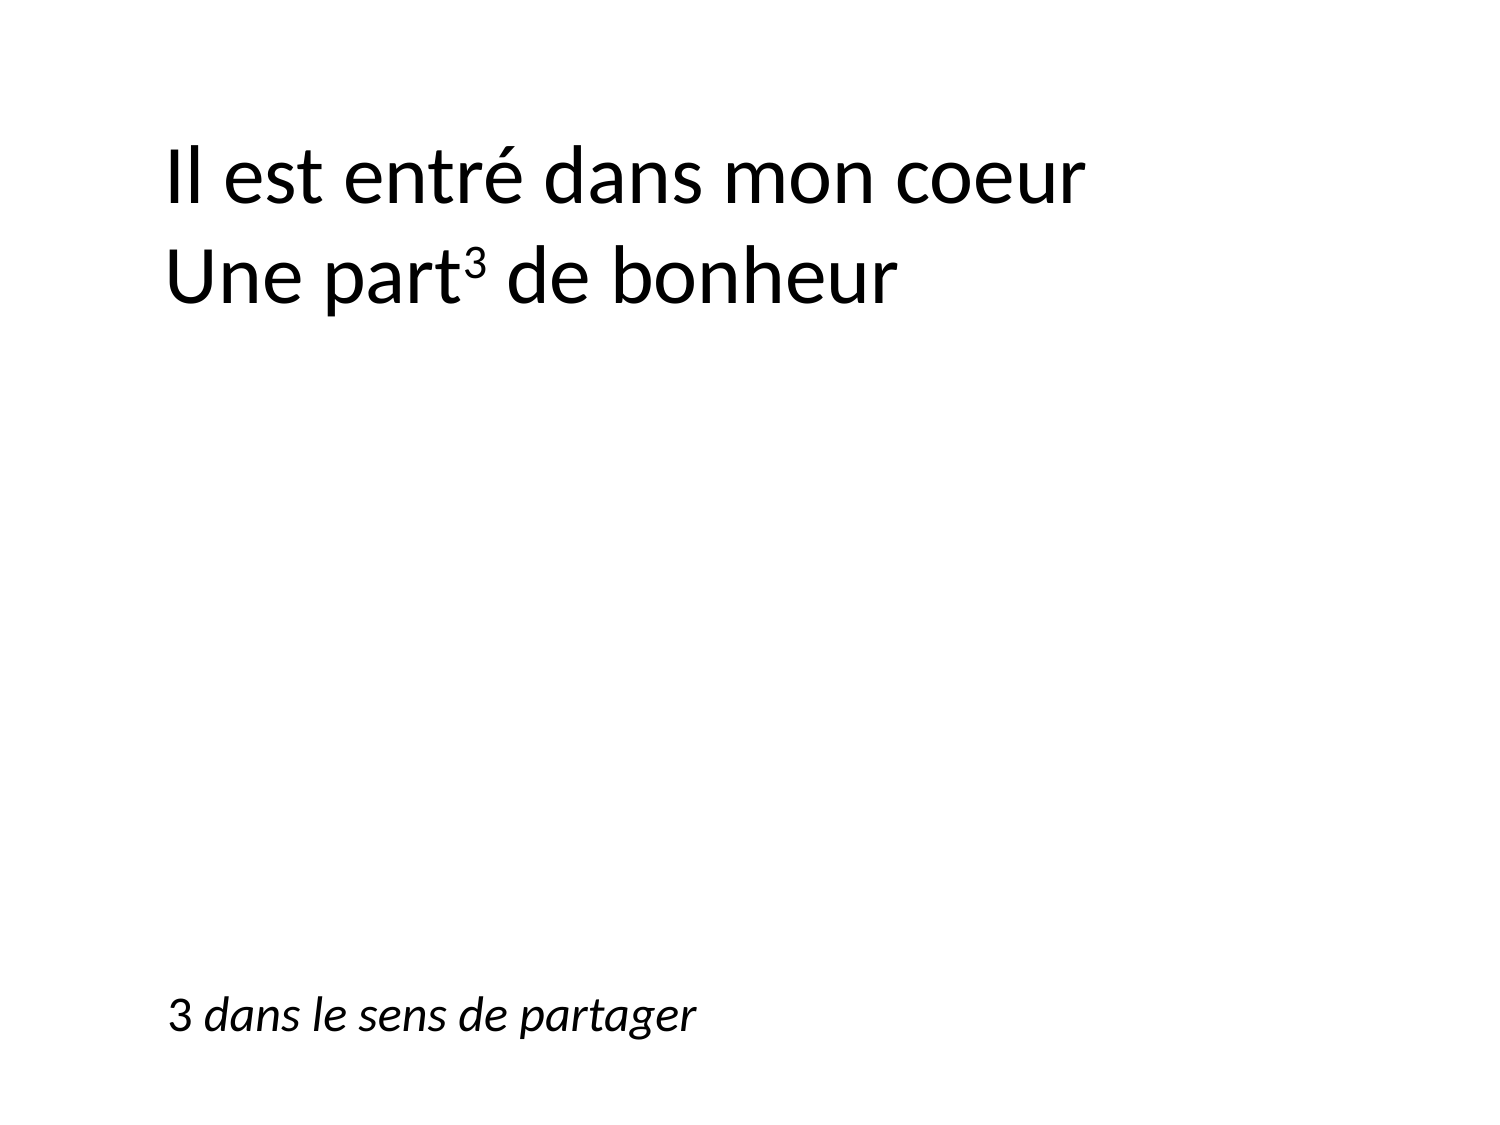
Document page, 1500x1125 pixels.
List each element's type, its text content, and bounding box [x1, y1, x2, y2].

text_box Il est entré dans mon coeur Une part3 de bonheur [149, 112, 1488, 428]
text_box 3 dans le sens de partager [152, 974, 713, 1049]
